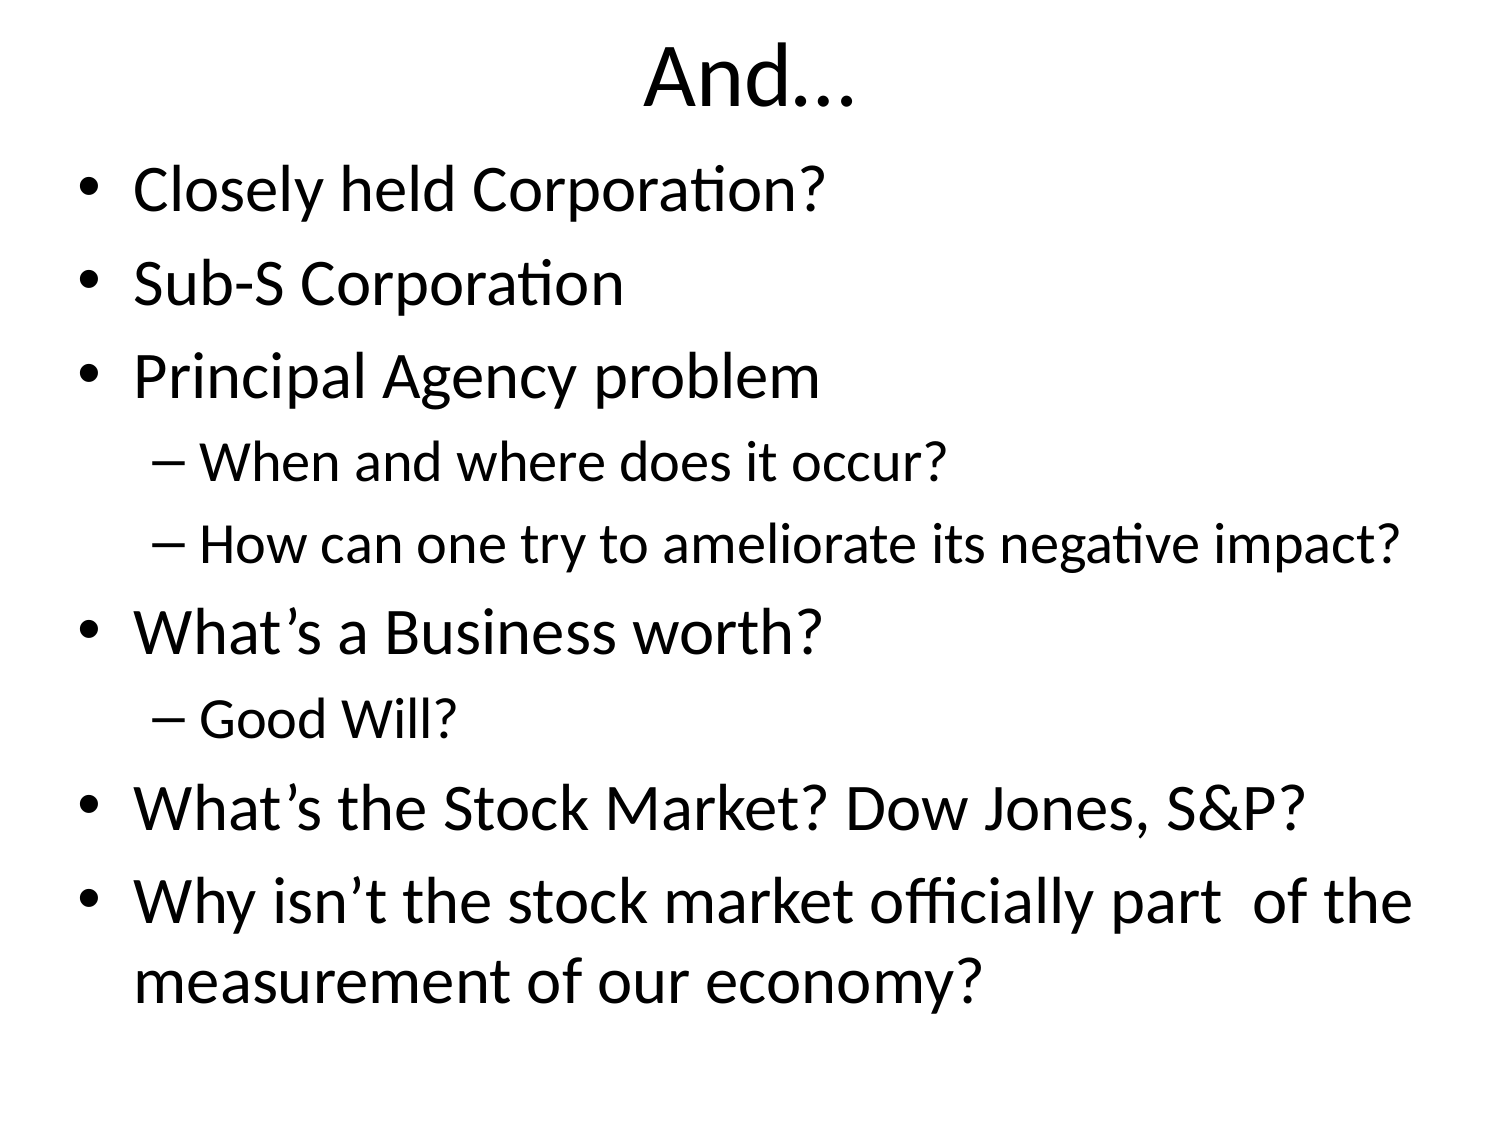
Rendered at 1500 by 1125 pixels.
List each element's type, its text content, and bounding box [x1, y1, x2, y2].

list Closely held Corporation? Sub-S Corporation Principal Agency problem When and where does it occur? How can one try to ameliorate its negative impact? What’s a Business worth? Good Will? What’s the Stock Market? Dow Jones, S&P? Why isn’t the stock market officially part of the measurement of our economy? [62, 137, 1438, 1125]
title And… [75, 1, 1425, 137]
